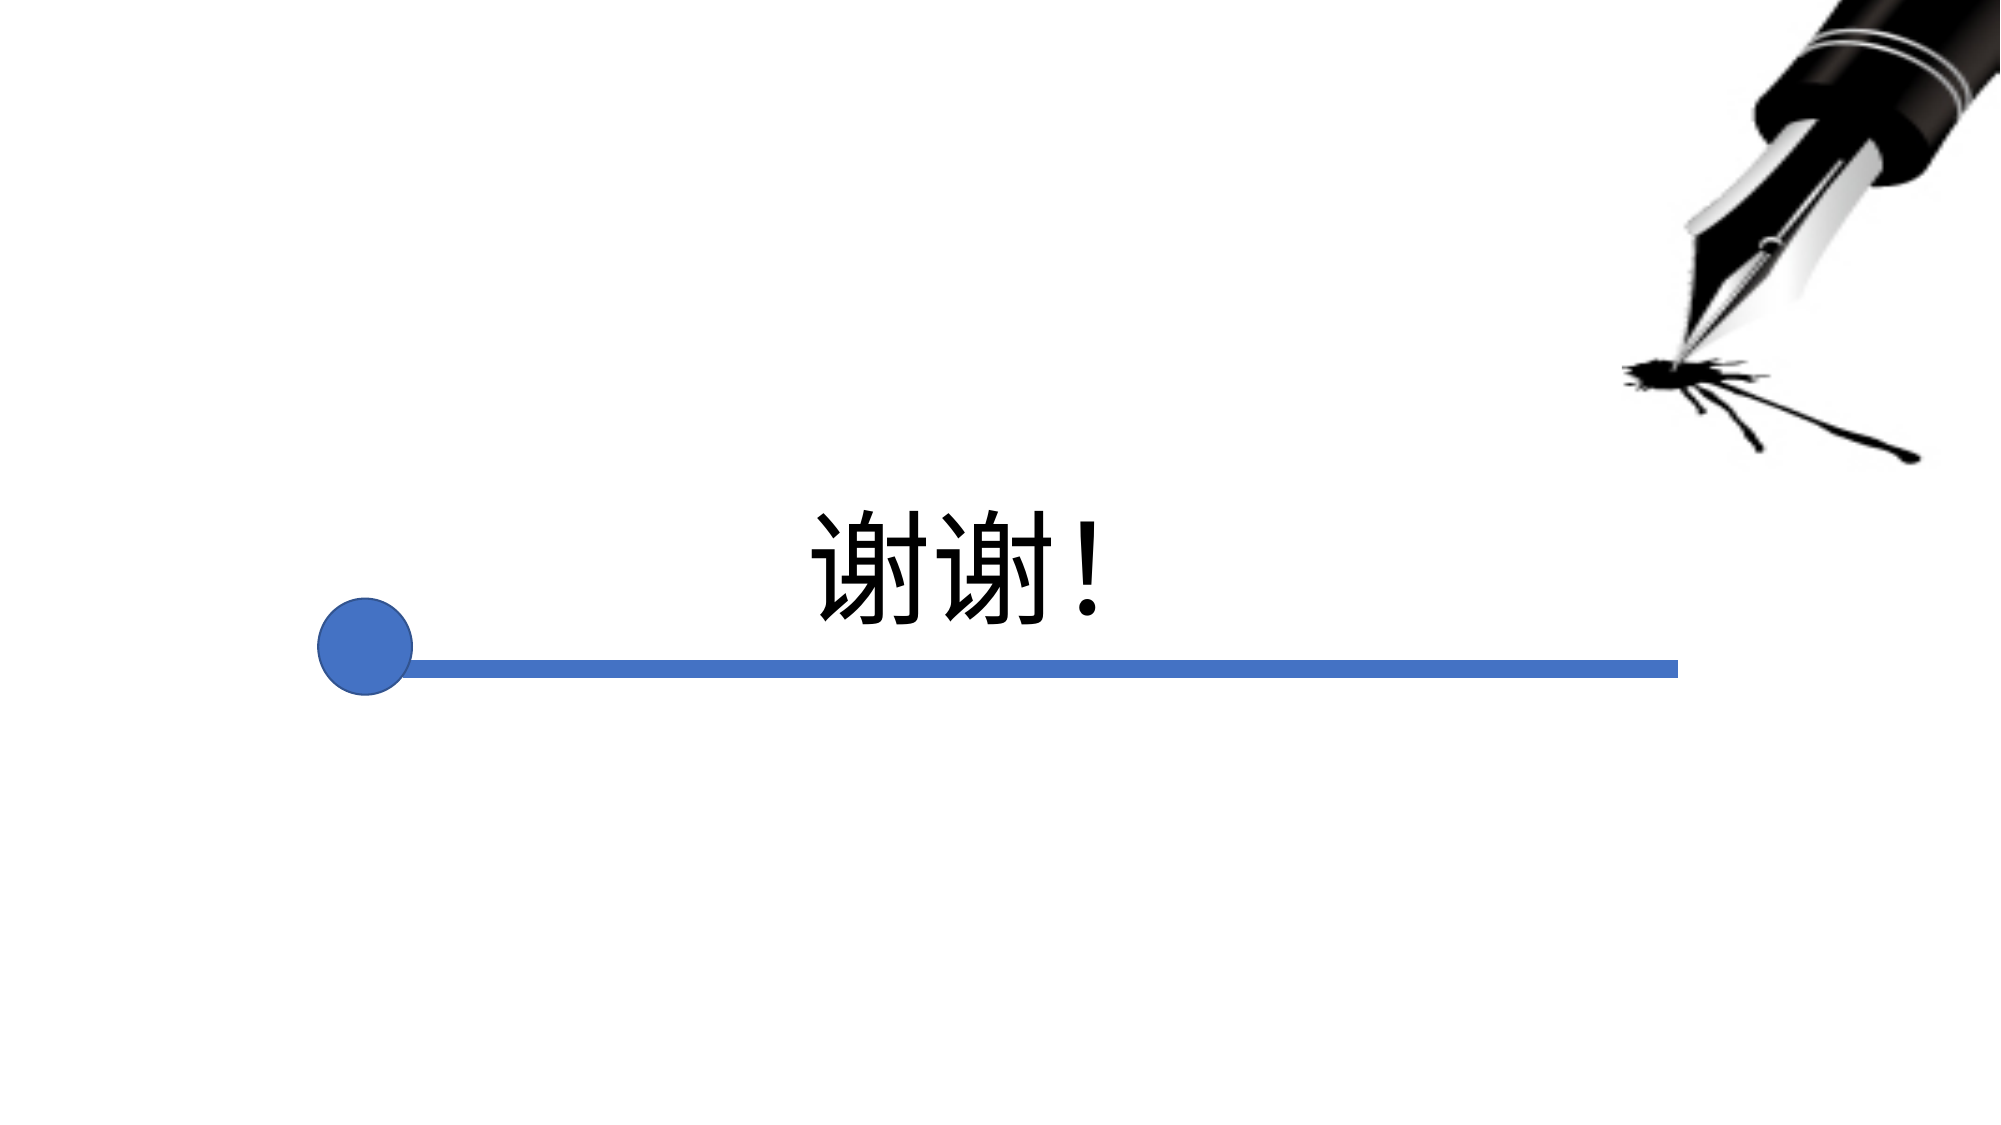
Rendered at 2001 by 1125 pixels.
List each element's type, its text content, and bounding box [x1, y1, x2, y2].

text_box [317, 597, 414, 696]
title 谢谢！ [244, 258, 1744, 651]
picture [1621, 0, 2000, 473]
